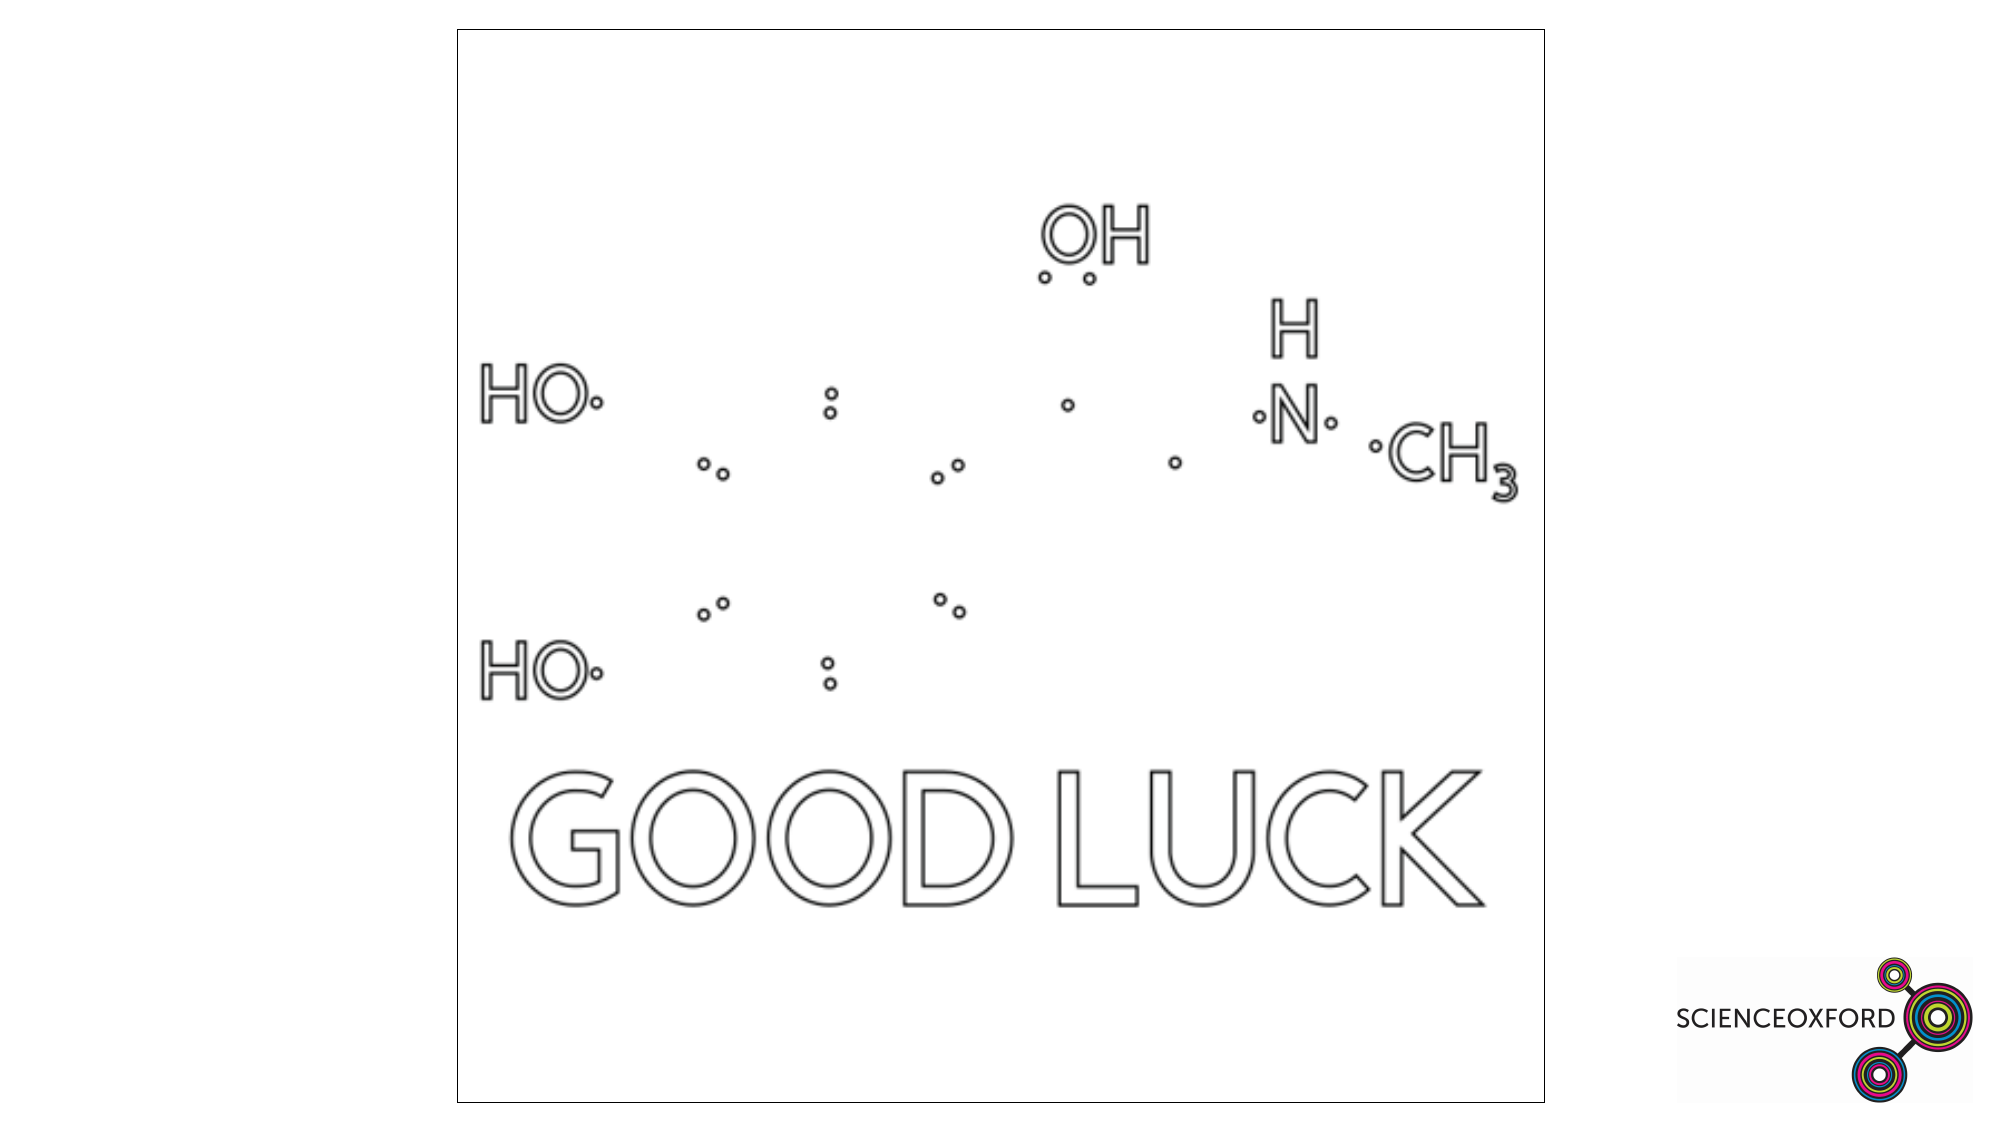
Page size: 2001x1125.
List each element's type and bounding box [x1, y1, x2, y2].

picture [1677, 957, 1974, 1103]
picture [457, 29, 1545, 1103]
